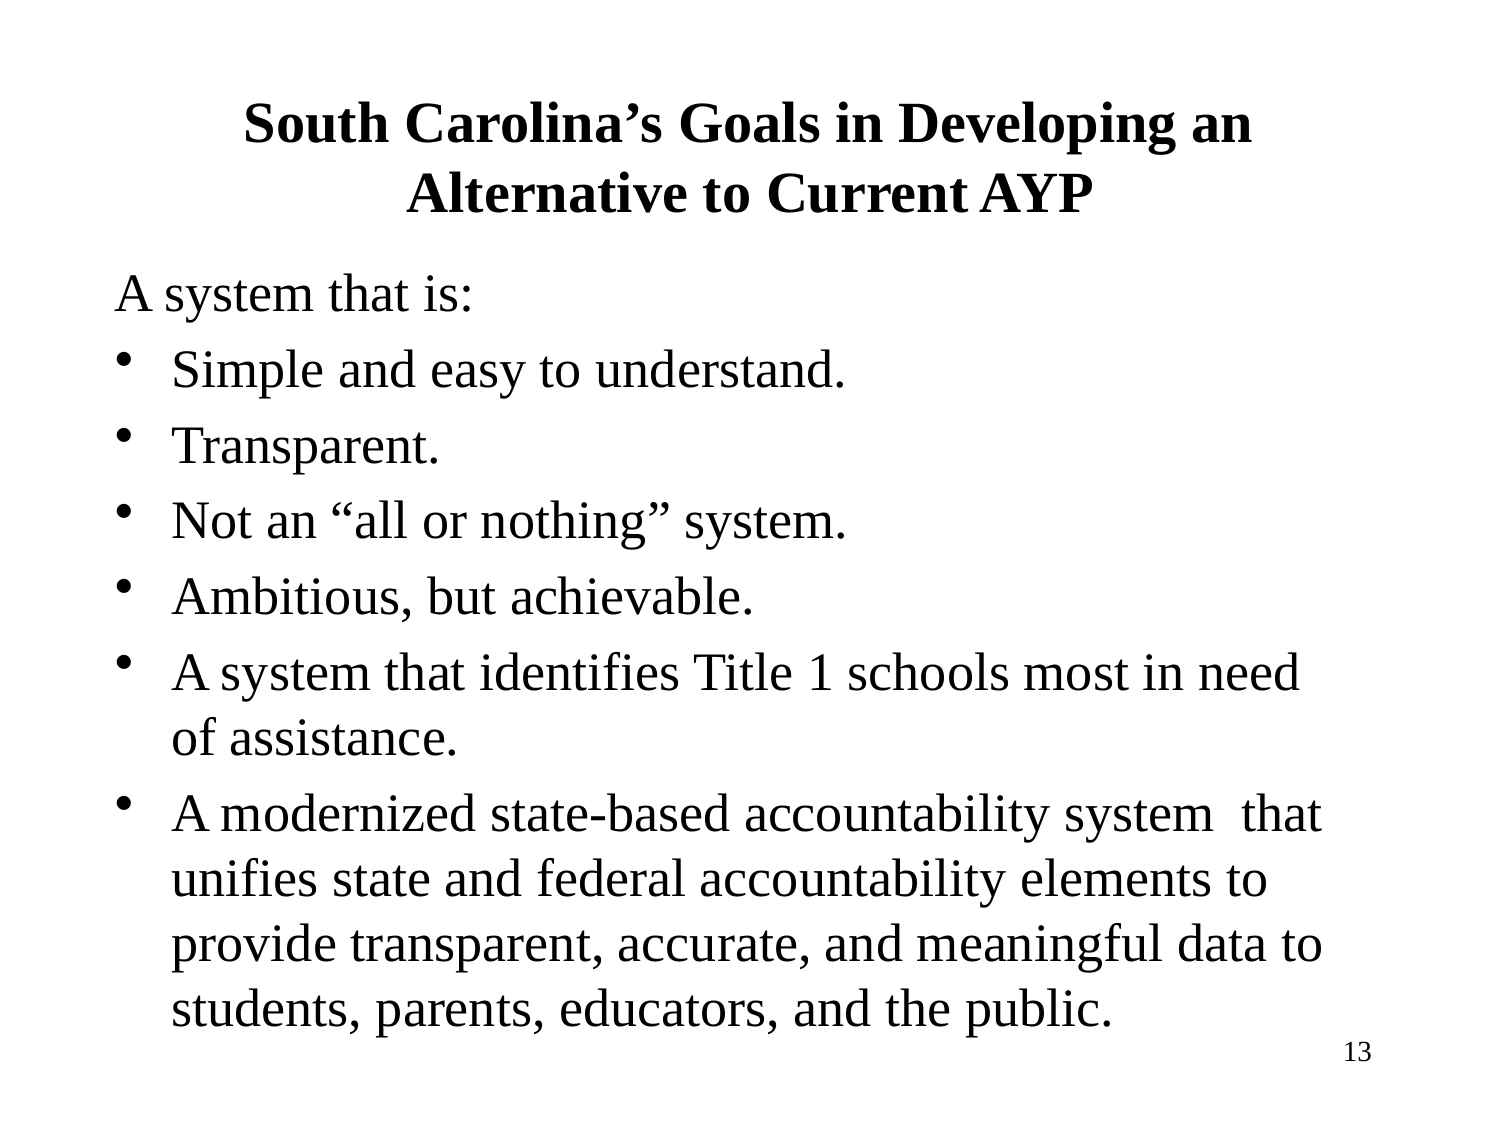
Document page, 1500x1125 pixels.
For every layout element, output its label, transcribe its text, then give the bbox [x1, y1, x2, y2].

list A system that is: Simple and easy to understand. Transparent. Not an “all or nothing” system. Ambitious, but achievable. A system that identifies Title 1 schools most in need of assistance. A modernized state-based accountability system that unifies state and federal accountability elements to provide transparent, accurate, and meaningful data to students, parents, educators, and the public. [99, 249, 1375, 1075]
title South Carolina’s Goals in Developing an Alternative to Current AYP [24, 0, 1488, 213]
slide_number 13 [1074, 1025, 1388, 1100]
